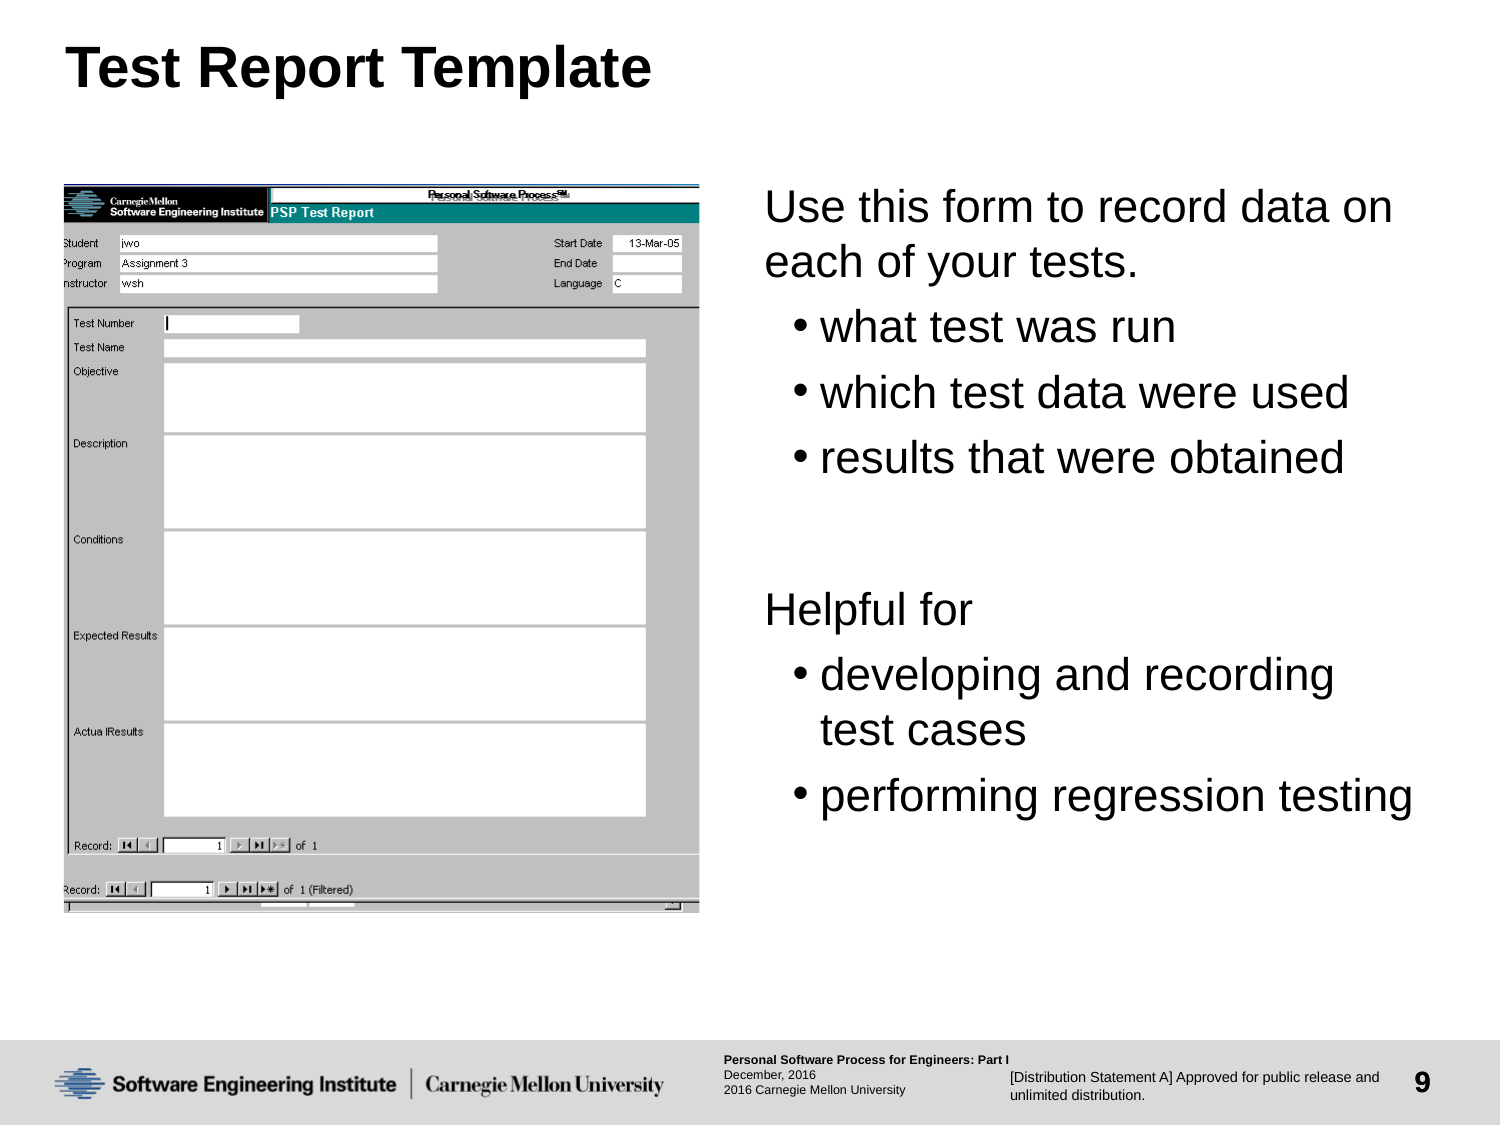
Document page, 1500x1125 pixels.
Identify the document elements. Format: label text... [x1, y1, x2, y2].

list Use this form to record data on each of your tests. what test was run which test data were used results that were obtained Helpful for developing and recording test cases performing regression testing [764, 176, 1432, 996]
picture [63, 184, 700, 913]
picture [46, 1061, 673, 1104]
title Test Report Template [65, 37, 1313, 148]
